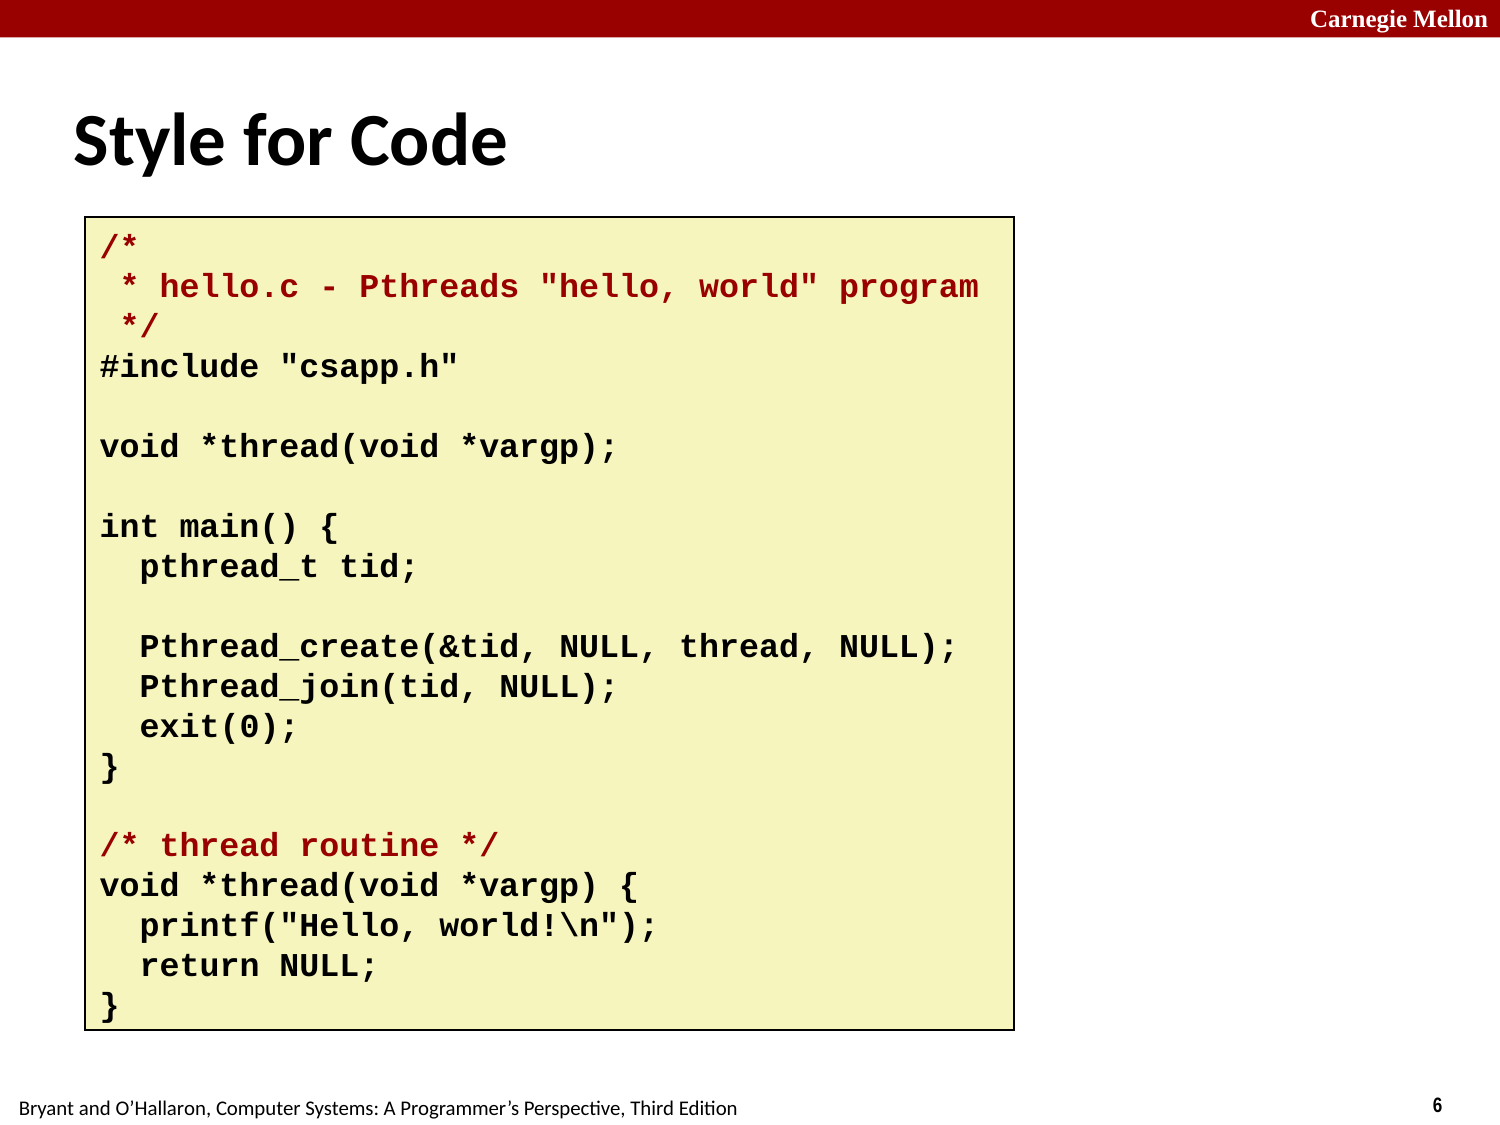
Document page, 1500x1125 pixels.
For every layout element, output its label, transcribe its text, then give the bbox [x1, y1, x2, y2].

title Style for Code [58, 72, 1305, 199]
text_box /* * hello.c - Pthreads "hello, world" program */ #include "csapp.h" void *thread(void *vargp); int main() { pthread_t tid; Pthread_create(&tid, NULL, thread, NULL); Pthread_join(tid, NULL); exit(0); } /* thread routine */ void *thread(void *vargp) { printf("Hello, world!\n"); return NULL; } [84, 217, 1015, 1031]
